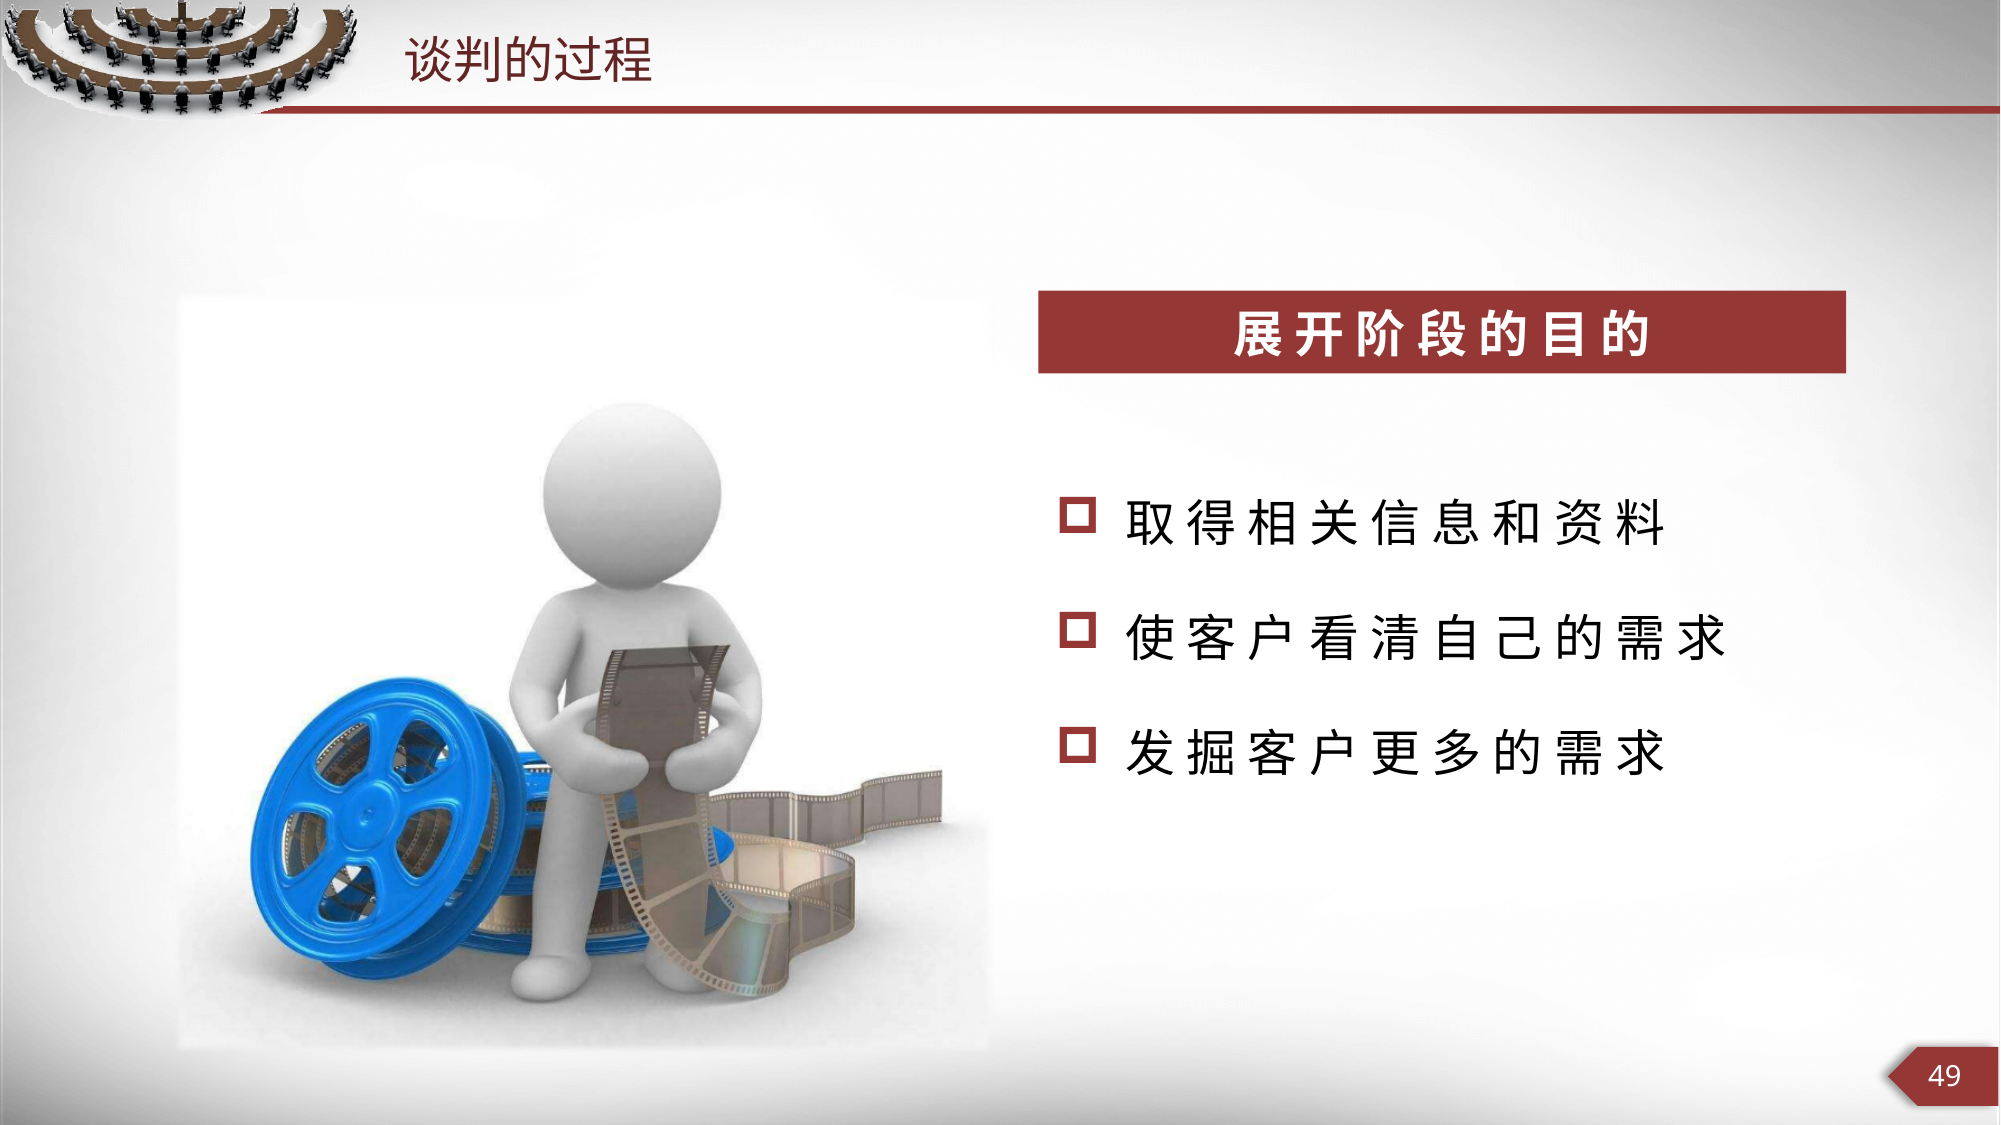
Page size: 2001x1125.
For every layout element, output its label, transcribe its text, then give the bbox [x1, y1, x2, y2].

slide_number 49 [1889, 1046, 2000, 1107]
text_box 展 开 阶 段 的 目 的 [1038, 290, 1847, 374]
picture [0, 0, 2001, 1125]
text_box 取 得 相 关 信 息 和 资 料 使 客 户 看 清 自 己 的 需 求 发 掘 客 户 更 多 的 需 求 [1040, 453, 1783, 789]
list 谈判的过程 [388, 11, 1074, 107]
